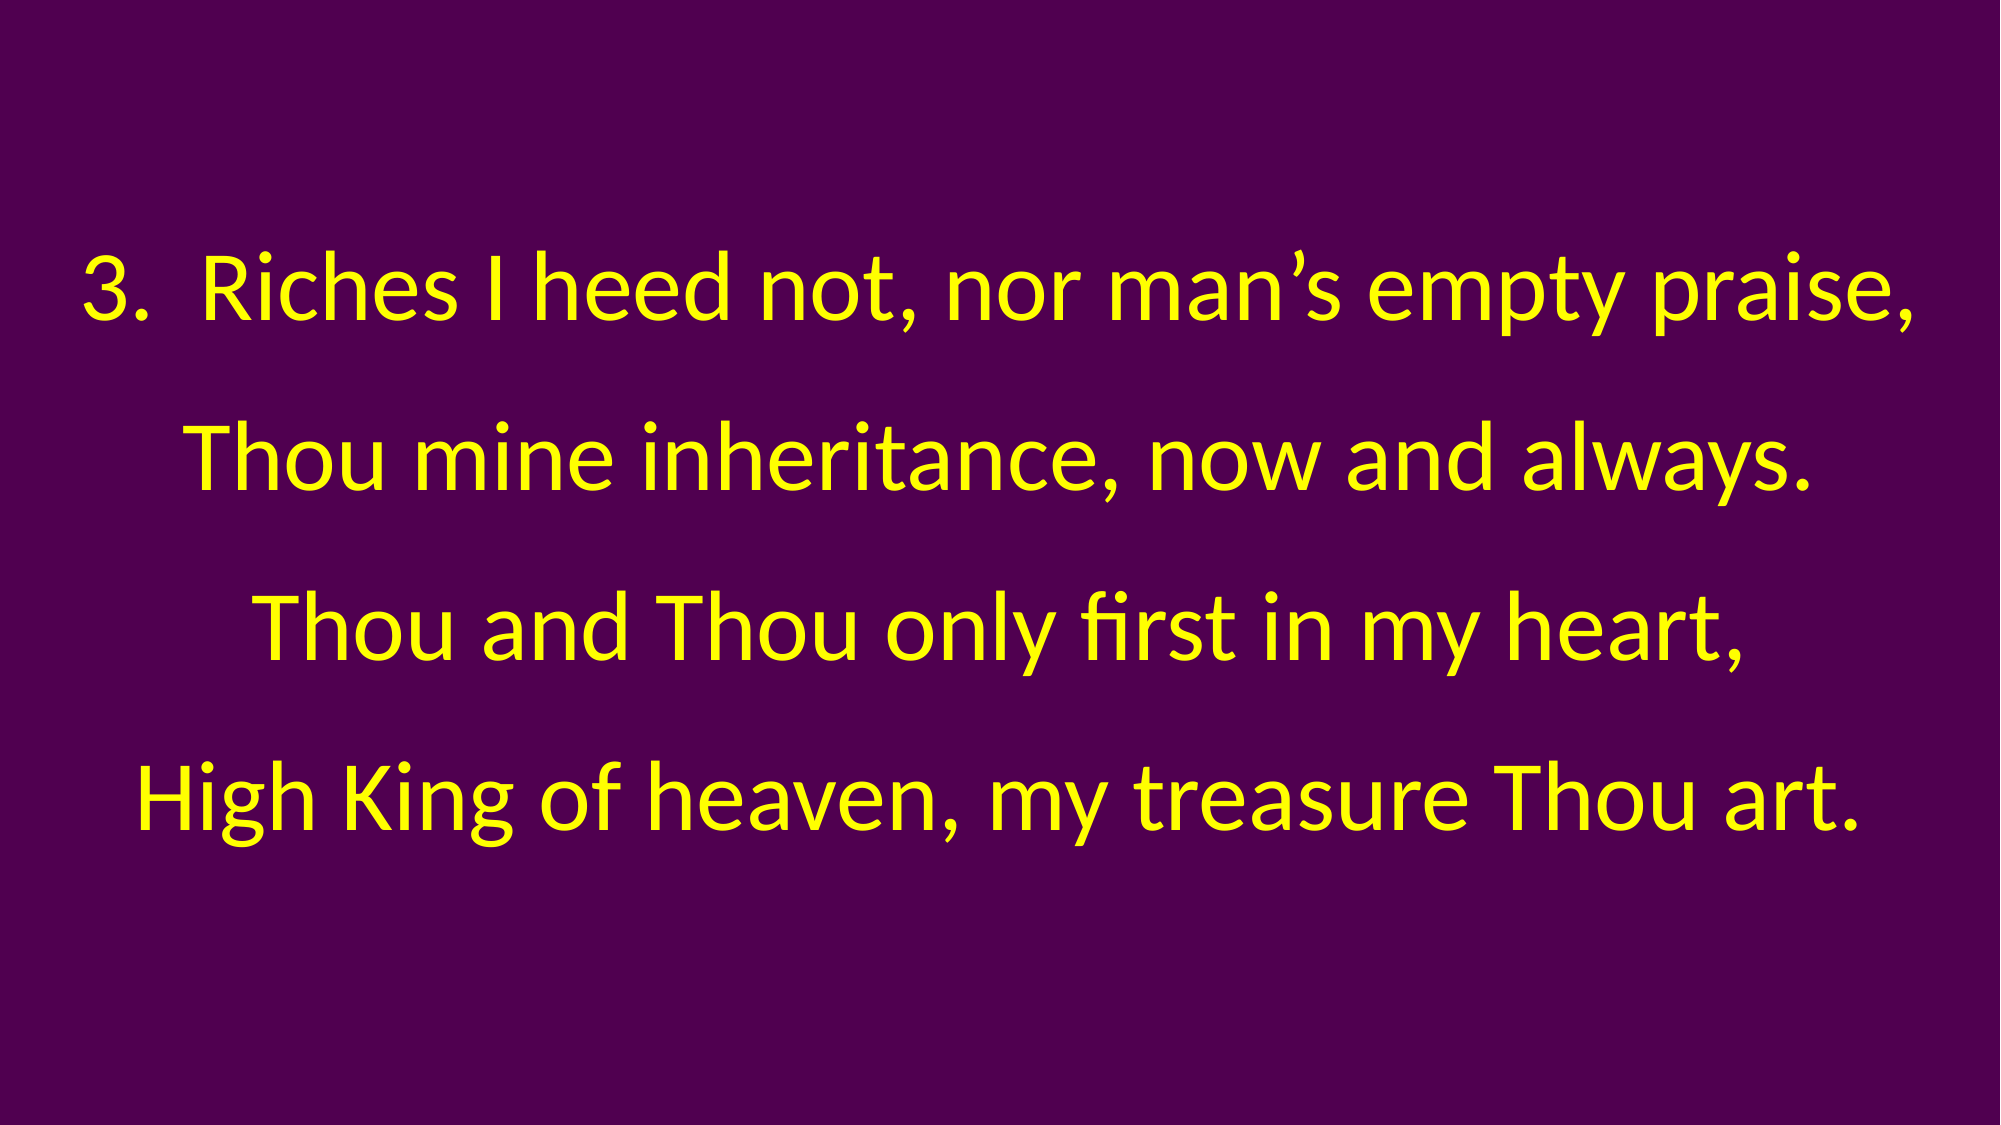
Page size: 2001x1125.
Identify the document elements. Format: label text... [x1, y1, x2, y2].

text_box 3. Riches I heed not, nor man’s empty praise, Thou mine inheritance, now and always. Thou and Thou only first in my heart, High King of heaven, my treasure Thou art. [0, 212, 2000, 858]
